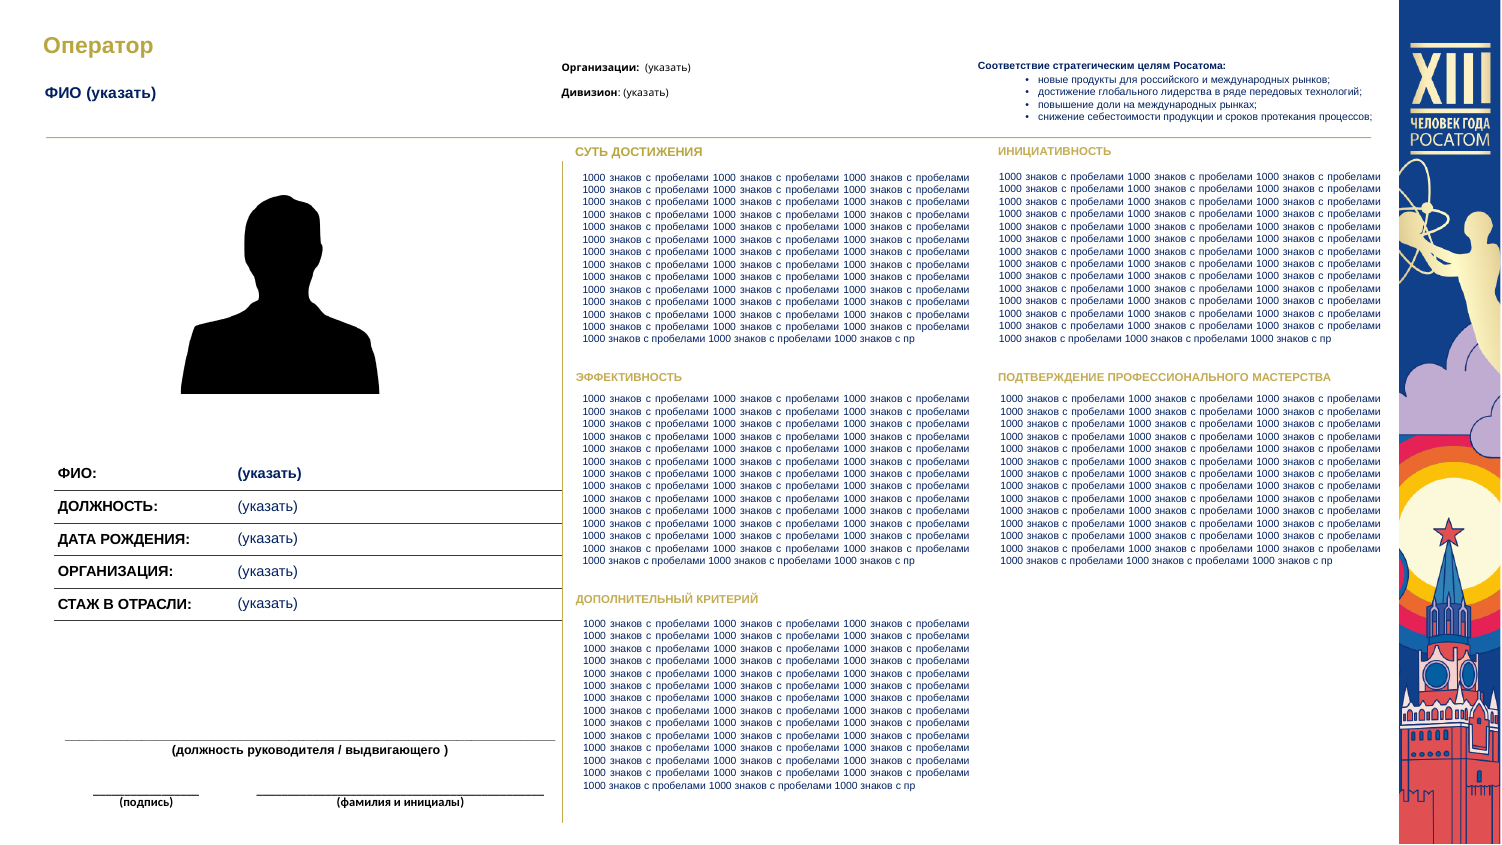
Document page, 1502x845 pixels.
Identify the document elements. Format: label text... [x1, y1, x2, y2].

table_header (указать) [223, 458, 562, 490]
text_box ИНИЦИАТИВНОСТЬ [984, 139, 1403, 166]
table_cell ДОЛЖНОСТЬ: [54, 491, 223, 523]
text_box ФИО (указать) [30, 79, 550, 110]
table_cell (указать) [223, 556, 562, 588]
text_box 1000 знаков с пробелами 1000 знаков с пробелами 1000 знаков с пробелами 1000 знаков с пробелами 1000 знаков с пробелами 1000 знаков с пробелами 1000 знаков с пробелами 1000 знаков с пробелами 1000 знаков с пробелами 1000 знаков с пробелами 1000 знаков с пробелами 1000 знаков с пробелами 1000 знаков с пробелами 1000 знаков с пробелами 1000 знаков с пробелами 1000 знаков с пробелами 1000 знаков с пробелами 1000 знаков с пробелами 1000 знаков с пробелами 1000 знаков с пробелами 1000 знаков с пробелами 1000 знаков с пробелами 1000 знаков с пробелами 1000 знаков с пробелами 1000 знаков с пробелами 1000 знаков с пробелами 1000 знаков с пробелами 1000 знаков с пробелами 1000 знаков с пробелами 1000 знаков с пробелами 1000 знаков с пробелами 1000 знаков с пробелами 1000 знаков с пробелами 1000 знаков с пробелами 1000 знаков с пробелами 1000 знаков с пробелами 1000 знаков с пробелами 1000 знаков с пробелами 1000 знаков с пробелами 1000 знаков с пробелами 1000 знаков с пробелами 1000 знаков с пр [568, 609, 986, 799]
table_cell (указать) [223, 589, 562, 620]
text_box ЭФФЕКТИВНОСТЬ [563, 364, 980, 391]
text_box 1000 знаков с пробелами 1000 знаков с пробелами 1000 знаков с пробелами 1000 знаков с пробелами 1000 знаков с пробелами 1000 знаков с пробелами 1000 знаков с пробелами 1000 знаков с пробелами 1000 знаков с пробелами 1000 знаков с пробелами 1000 знаков с пробелами 1000 знаков с пробелами 1000 знаков с пробелами 1000 знаков с пробелами 1000 знаков с пробелами 1000 знаков с пробелами 1000 знаков с пробелами 1000 знаков с пробелами 1000 знаков с пробелами 1000 знаков с пробелами 1000 знаков с пробелами 1000 знаков с пробелами 1000 знаков с пробелами 1000 знаков с пробелами 1000 знаков с пробелами 1000 знаков с пробелами 1000 знаков с пробелами 1000 знаков с пробелами 1000 знаков с пробелами 1000 знаков с пробелами 1000 знаков с пробелами 1000 знаков с пробелами 1000 знаков с пробелами 1000 знаков с пробелами 1000 знаков с пробелами 1000 знаков с пробелами 1000 знаков с пробелами 1000 знаков с пробелами 1000 знаков с пробелами 1000 знаков с пробелами 1000 знаков с пробелами 1000 знаков с пр [567, 384, 985, 575]
table_cell ОРГАНИЗАЦИЯ: [54, 556, 223, 588]
picture [0, 0, 1501, 844]
text_box 1000 знаков с пробелами 1000 знаков с пробелами 1000 знаков с пробелами 1000 знаков с пробелами 1000 знаков с пробелами 1000 знаков с пробелами 1000 знаков с пробелами 1000 знаков с пробелами 1000 знаков с пробелами 1000 знаков с пробелами 1000 знаков с пробелами 1000 знаков с пробелами 1000 знаков с пробелами 1000 знаков с пробелами 1000 знаков с пробелами 1000 знаков с пробелами 1000 знаков с пробелами 1000 знаков с пробелами 1000 знаков с пробелами 1000 знаков с пробелами 1000 знаков с пробелами 1000 знаков с пробелами 1000 знаков с пробелами 1000 знаков с пробелами 1000 знаков с пробелами 1000 знаков с пробелами 1000 знаков с пробелами 1000 знаков с пробелами 1000 знаков с пробелами 1000 знаков с пробелами 1000 знаков с пробелами 1000 знаков с пробелами 1000 знаков с пробелами 1000 знаков с пробелами 1000 знаков с пробелами 1000 знаков с пробелами 1000 знаков с пробелами 1000 знаков с пробелами 1000 знаков с пробелами 1000 знаков с пробелами 1000 знаков с пробелами 1000 знаков с пр [984, 162, 1397, 352]
table_cell (указать) [223, 524, 562, 555]
table_header ______________________________________________ (фамилия и инициалы) [239, 777, 562, 822]
text_box ______________________________________________________________________ (должность руководителя / выдвигающего ) [46, 719, 562, 764]
text_box Оператор [28, 23, 1402, 66]
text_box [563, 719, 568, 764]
text_box ПОДТВЕРЖДЕНИЕ ПРОФЕССИОНАЛЬНОГО МАСТЕРСТВА [983, 364, 1403, 391]
table_cell (указать) [223, 491, 562, 523]
text_box Соответствие стратегическим целям Росатома: [963, 52, 1242, 80]
text_box [180, 195, 380, 395]
table_header _________________ (подпись) [54, 777, 239, 822]
text_box 1000 знаков с пробелами 1000 знаков с пробелами 1000 знаков с пробелами 1000 знаков с пробелами 1000 знаков с пробелами 1000 знаков с пробелами 1000 знаков с пробелами 1000 знаков с пробелами 1000 знаков с пробелами 1000 знаков с пробелами 1000 знаков с пробелами 1000 знаков с пробелами 1000 знаков с пробелами 1000 знаков с пробелами 1000 знаков с пробелами 1000 знаков с пробелами 1000 знаков с пробелами 1000 знаков с пробелами 1000 знаков с пробелами 1000 знаков с пробелами 1000 знаков с пробелами 1000 знаков с пробелами 1000 знаков с пробелами 1000 знаков с пробелами 1000 знаков с пробелами 1000 знаков с пробелами 1000 знаков с пробелами 1000 знаков с пробелами 1000 знаков с пробелами 1000 знаков с пробелами 1000 знаков с пробелами 1000 знаков с пробелами 1000 знаков с пробелами 1000 знаков с пробелами 1000 знаков с пробелами 1000 знаков с пробелами 1000 знаков с пробелами 1000 знаков с пробелами 1000 знаков с пробелами 1000 знаков с пробелами 1000 знаков с пробелами 1000 знаков с пр [985, 384, 1397, 575]
text_box ДОПОЛНИТЕЛЬНЫЙ КРИТЕРИЙ [563, 587, 980, 614]
text_box Организации: (указать) Дивизион: (указать) [561, 60, 1010, 111]
text_box • новые продукты для российского и международных рынков; • достижение глобального лидерства в ряде передовых технологий; • повышение доли на международных рынках; • снижение себестоимости продукции и сроков протекания процессов; [1010, 65, 1394, 148]
table_header СУТЬ ДОСТИЖЕНИЯ [567, 138, 984, 163]
table_cell ДАТА РОЖДЕНИЯ: [54, 524, 223, 555]
text_box 1000 знаков с пробелами 1000 знаков с пробелами 1000 знаков с пробелами 1000 знаков с пробелами 1000 знаков с пробелами 1000 знаков с пробелами 1000 знаков с пробелами 1000 знаков с пробелами 1000 знаков с пробелами 1000 знаков с пробелами 1000 знаков с пробелами 1000 знаков с пробелами 1000 знаков с пробелами 1000 знаков с пробелами 1000 знаков с пробелами 1000 знаков с пробелами 1000 знаков с пробелами 1000 знаков с пробелами 1000 знаков с пробелами 1000 знаков с пробелами 1000 знаков с пробелами 1000 знаков с пробелами 1000 знаков с пробелами 1000 знаков с пробелами 1000 знаков с пробелами 1000 знаков с пробелами 1000 знаков с пробелами 1000 знаков с пробелами 1000 знаков с пробелами 1000 знаков с пробелами 1000 знаков с пробелами 1000 знаков с пробелами 1000 знаков с пробелами 1000 знаков с пробелами 1000 знаков с пробелами 1000 знаков с пробелами 1000 знаков с пробелами 1000 знаков с пробелами 1000 знаков с пробелами 1000 знаков с пробелами 1000 знаков с пробелами 1000 знаков с пр [567, 163, 986, 353]
table_cell СТАЖ В ОТРАСЛИ: [54, 589, 223, 620]
table_header ФИО: [54, 458, 223, 490]
